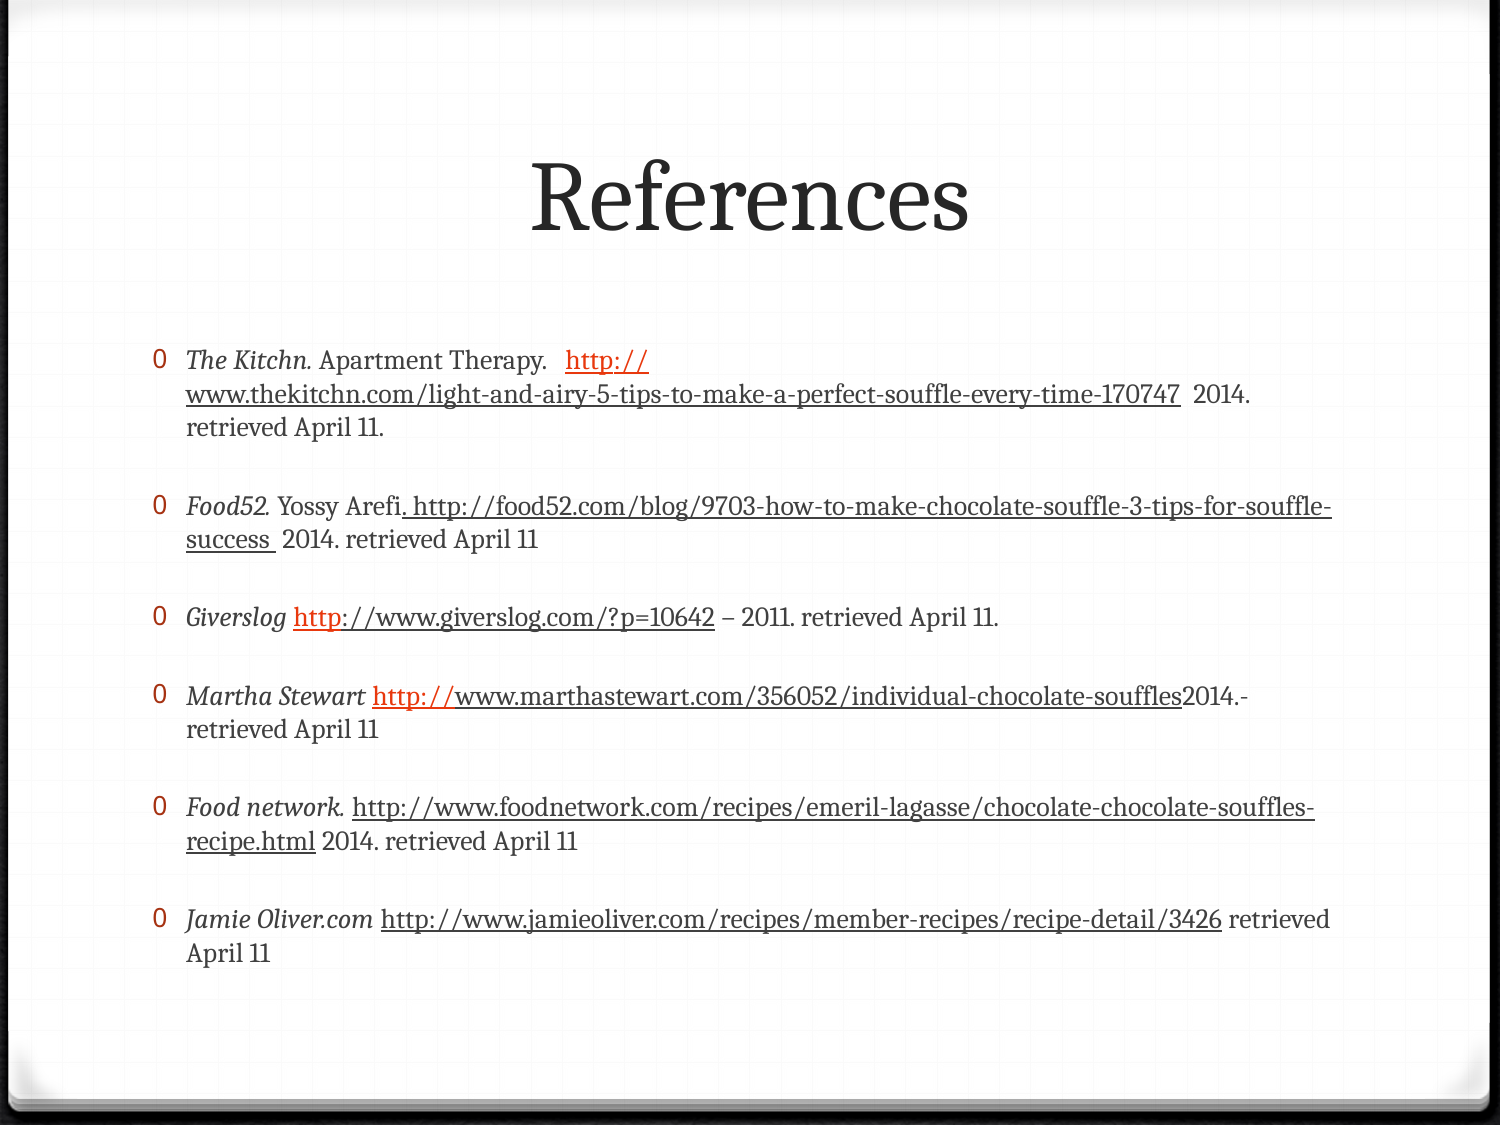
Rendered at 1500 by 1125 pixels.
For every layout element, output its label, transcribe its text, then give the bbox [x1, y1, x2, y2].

picture [0, 0, 1500, 1125]
title References [90, 71, 1410, 309]
list The Kitchn. Apartment Therapy. http://www.thekitchn.com/light-and-airy-5-tips-to-make-a-perfect-souffle-every-time-170747 2014. retrieved April 11. Food52. Yossy Arefi. http://food52.com/blog/9703-how-to-make-chocolate-souffle-3-tips-for-souffle-success 2014. retrieved April 11 Giverslog http://www.giverslog.com/?p=10642 – 2011. retrieved April 11. Martha Stewart http://www.marthastewart.com/356052/individual-chocolate-souffles2014.- retrieved April 11 Food network. http://www.foodnetwork.com/recipes/emeril-lagasse/chocolate-chocolate-souffles-recipe.html 2014. retrieved April 11 Jamie Oliver.com http://www.jamieoliver.com/recipes/member-recipes/recipe-detail/3426 retrieved April 11 [137, 334, 1363, 983]
